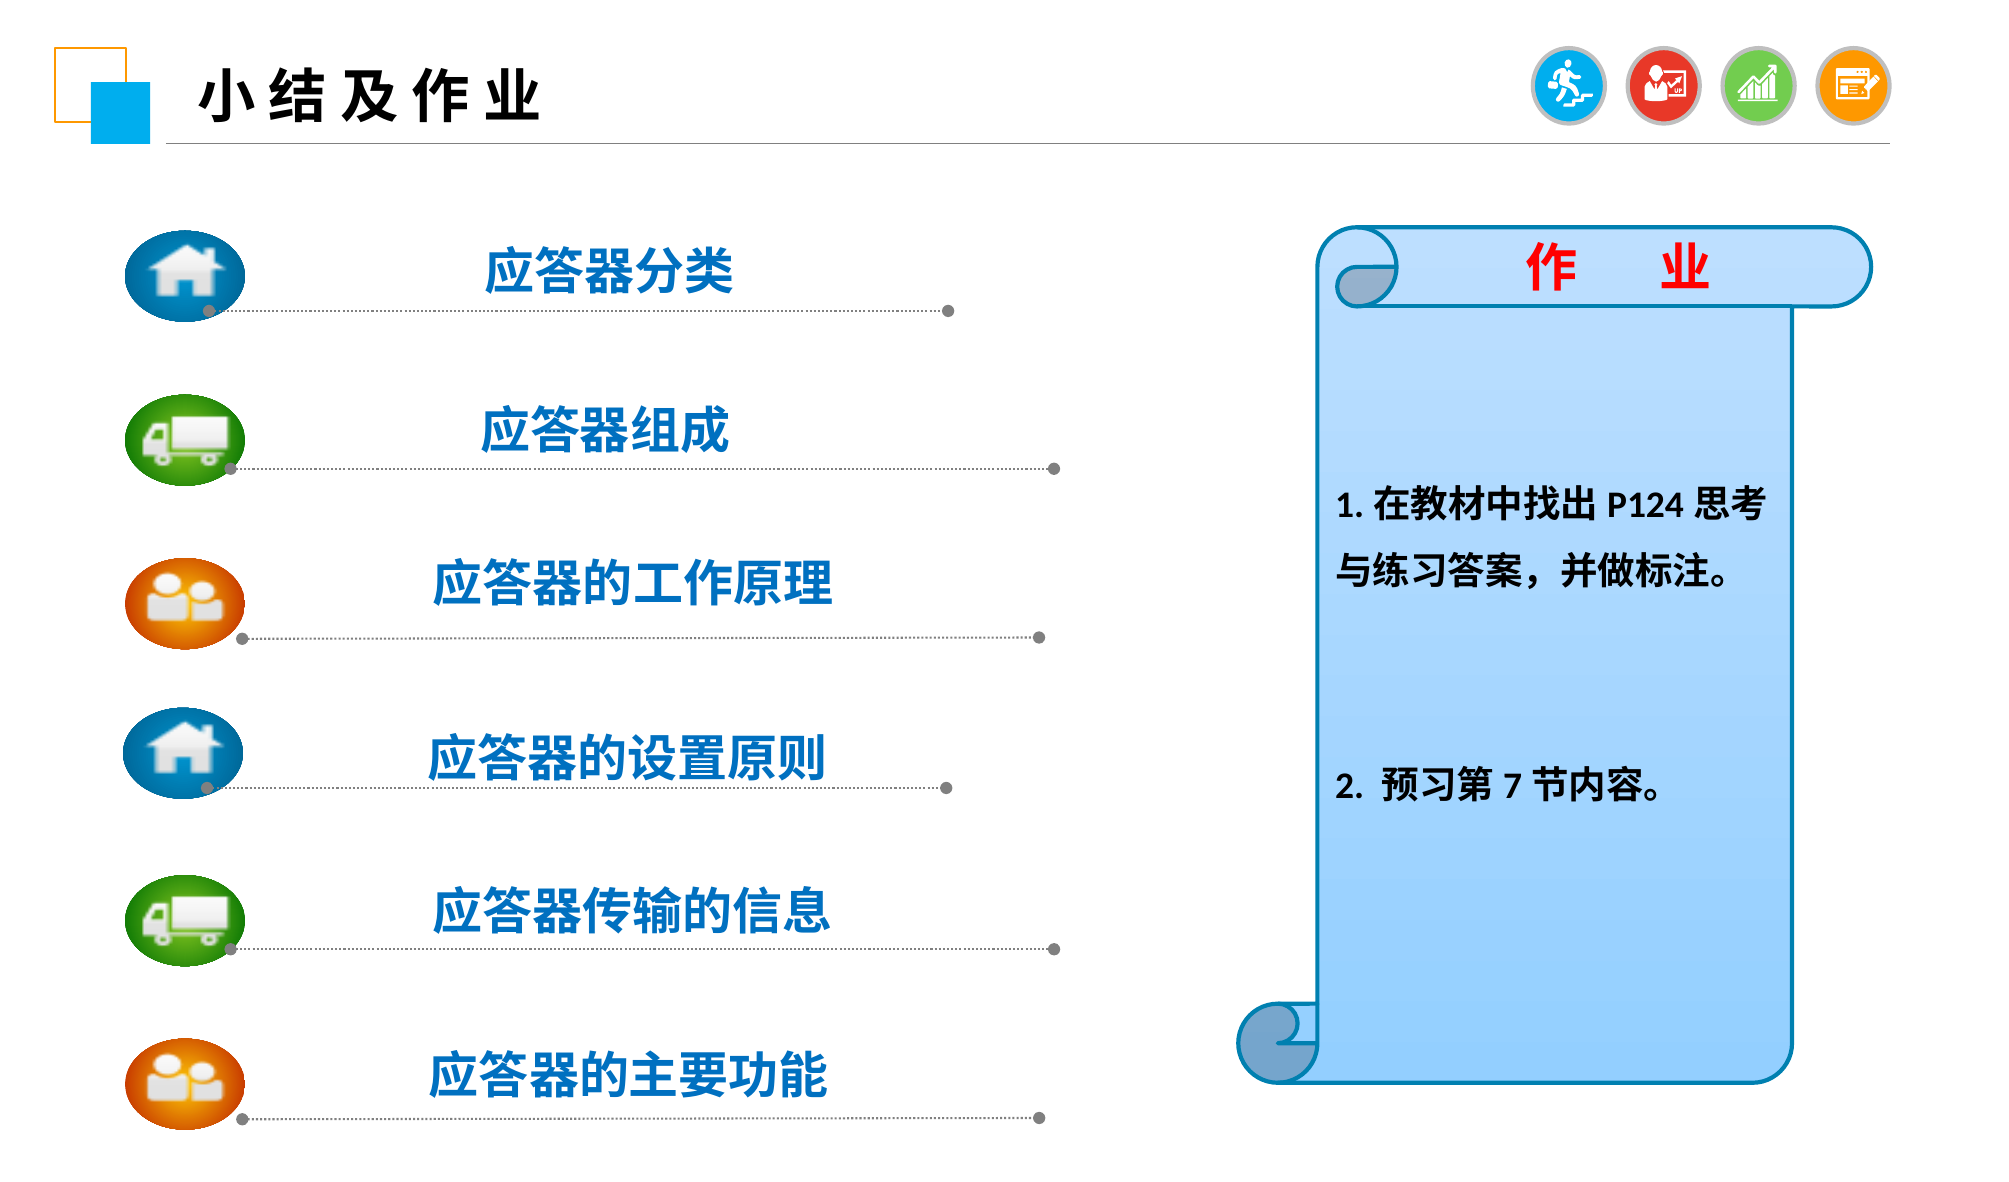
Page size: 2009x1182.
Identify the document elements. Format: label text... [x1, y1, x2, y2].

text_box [208, 231, 960, 312]
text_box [206, 719, 979, 796]
text_box 作 业 [1511, 227, 1728, 305]
text_box 应答器的工作原理 [418, 543, 864, 619]
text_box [124, 1038, 246, 1130]
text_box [124, 394, 246, 486]
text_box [124, 230, 246, 322]
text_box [124, 557, 246, 650]
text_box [230, 391, 1055, 470]
text_box [1236, 225, 1874, 1085]
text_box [124, 874, 246, 967]
text_box 小 结 及 作 业 [182, 51, 557, 137]
text_box 应答器的主要功能 [300, 1035, 958, 1111]
text_box 1.在教材中找出P124思考与练习答案，并做标注。 [1320, 449, 1790, 600]
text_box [122, 707, 244, 799]
text_box 2. 预习第7节内容。 [1320, 731, 1790, 814]
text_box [230, 871, 1055, 950]
